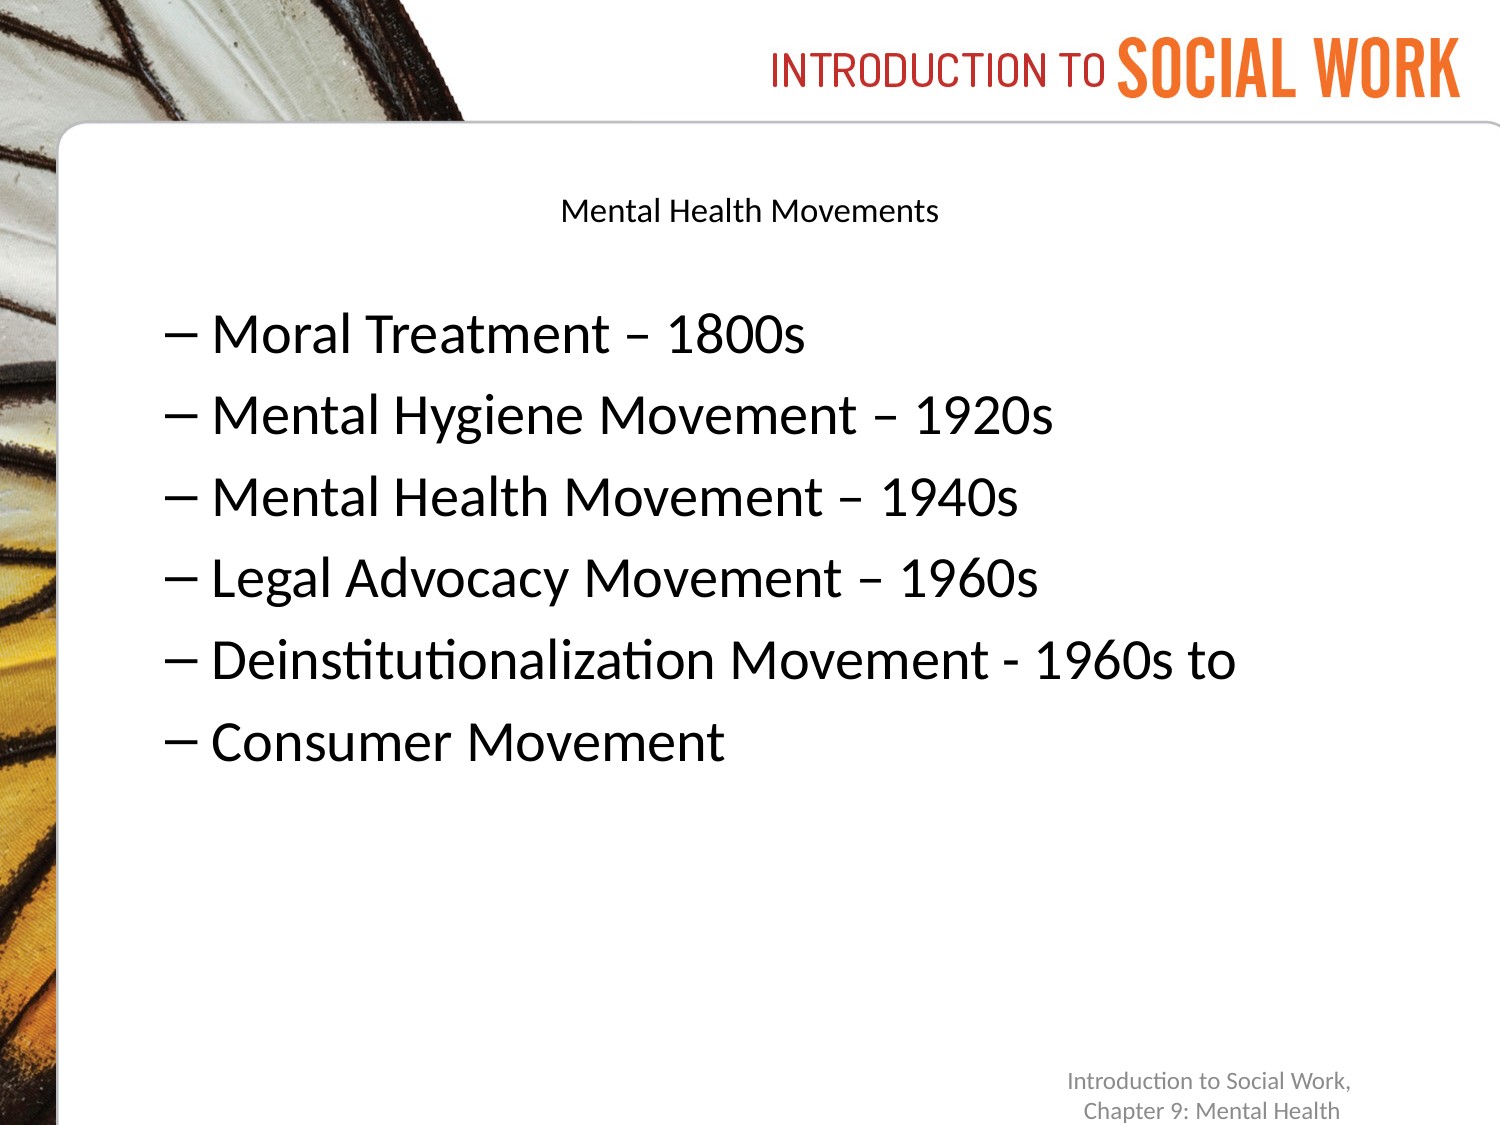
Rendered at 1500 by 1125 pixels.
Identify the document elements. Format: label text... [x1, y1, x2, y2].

picture [0, 0, 1500, 1125]
title Mental Health Movements [75, 137, 1425, 275]
footer Introduction to Social Work, Chapter 9: Mental Health [950, 1065, 1475, 1125]
list Moral Treatment – 1800s Mental Hygiene Movement – 1920s Mental Health Movement – 1940s Legal Advocacy Movement – 1960s Deinstitutionalization Movement - 1960s to Consumer Movement [75, 287, 1500, 1050]
